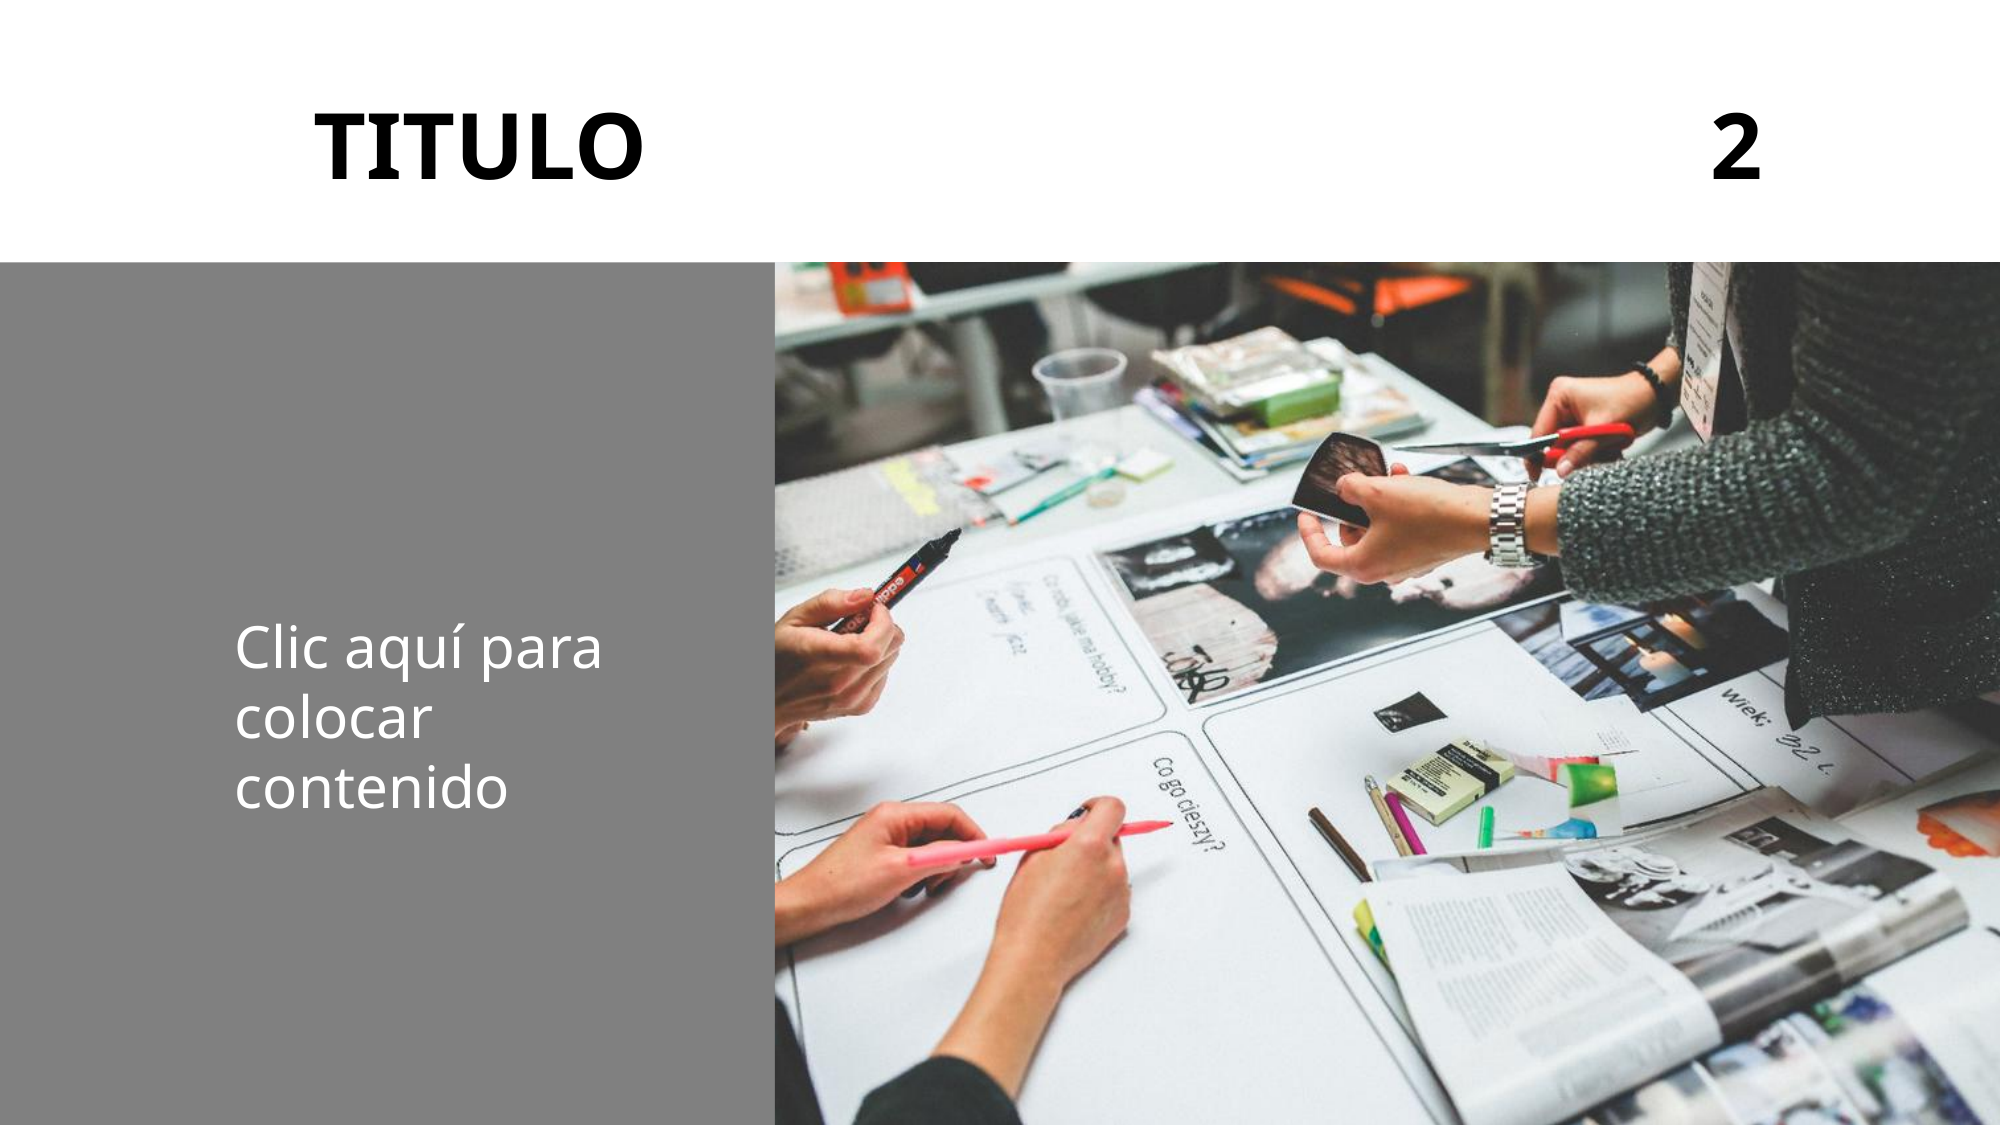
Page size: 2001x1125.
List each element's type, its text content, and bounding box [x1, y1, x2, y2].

text_box [0, 261, 776, 1125]
text_box 2 [1695, 80, 1921, 206]
text_box Clic aquí para colocar contenido [220, 603, 700, 828]
picture [774, 262, 2000, 1125]
text_box TITULO [298, 80, 1649, 206]
